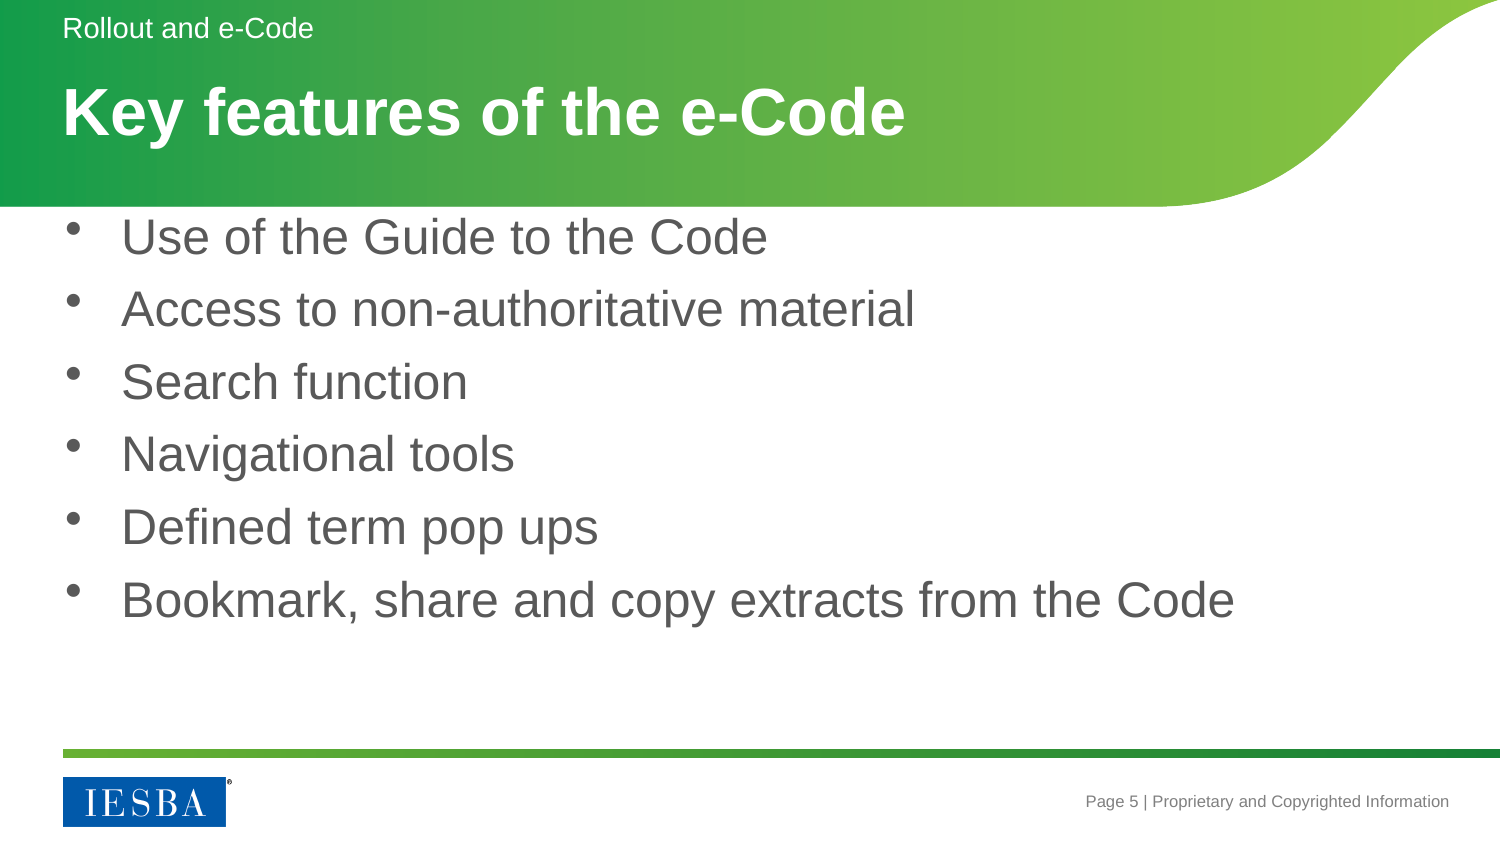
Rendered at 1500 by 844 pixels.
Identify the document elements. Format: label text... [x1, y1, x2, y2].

subtitle Rollout and e-Code [62, 9, 500, 38]
title Key features of the e-Code [62, 75, 1300, 142]
picture [63, 777, 232, 827]
list Use of the Guide to the Code Access to non-authoritative material Search function Navigational tools Defined term pop ups Bookmark, share and copy extracts from the Code [50, 196, 1488, 700]
picture [0, 0, 1500, 207]
